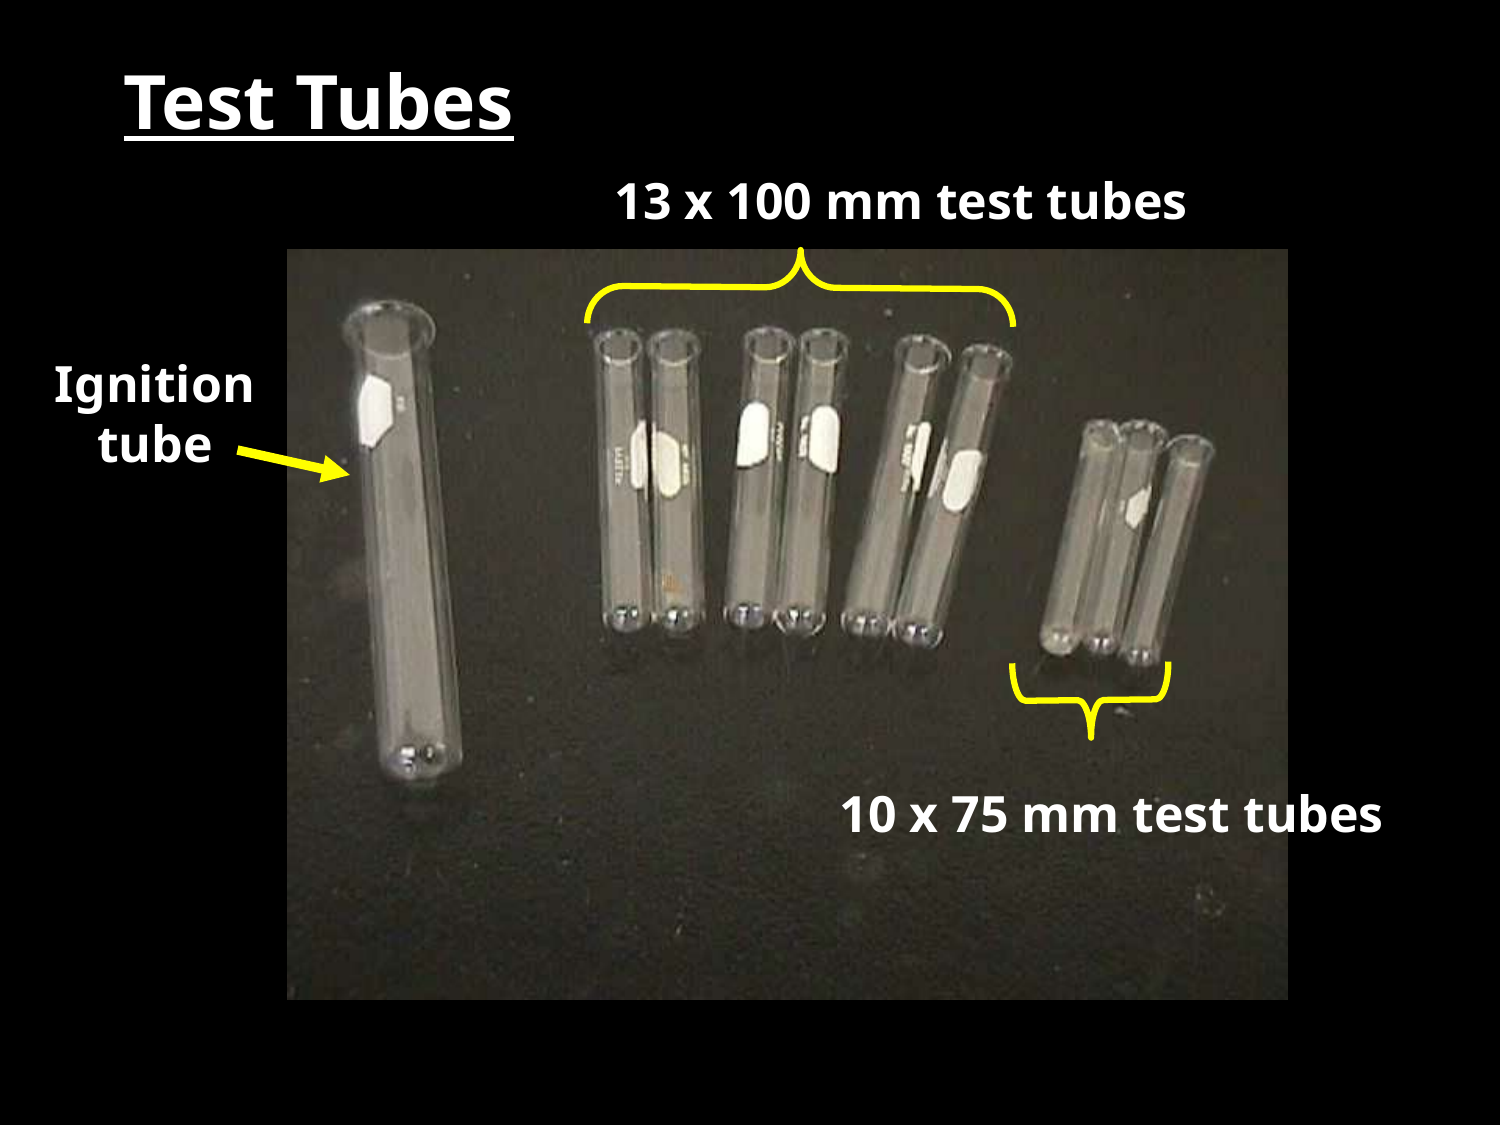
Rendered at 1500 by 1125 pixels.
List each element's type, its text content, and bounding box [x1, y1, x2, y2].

picture [287, 249, 1288, 1001]
text_box 10 x 75 mm test tubes [1291, 774, 1438, 850]
text_box Ignition tube [22, 345, 282, 480]
title Test Tubes [74, 37, 563, 163]
text_box 13 x 100 mm test tubes [600, 162, 1253, 238]
